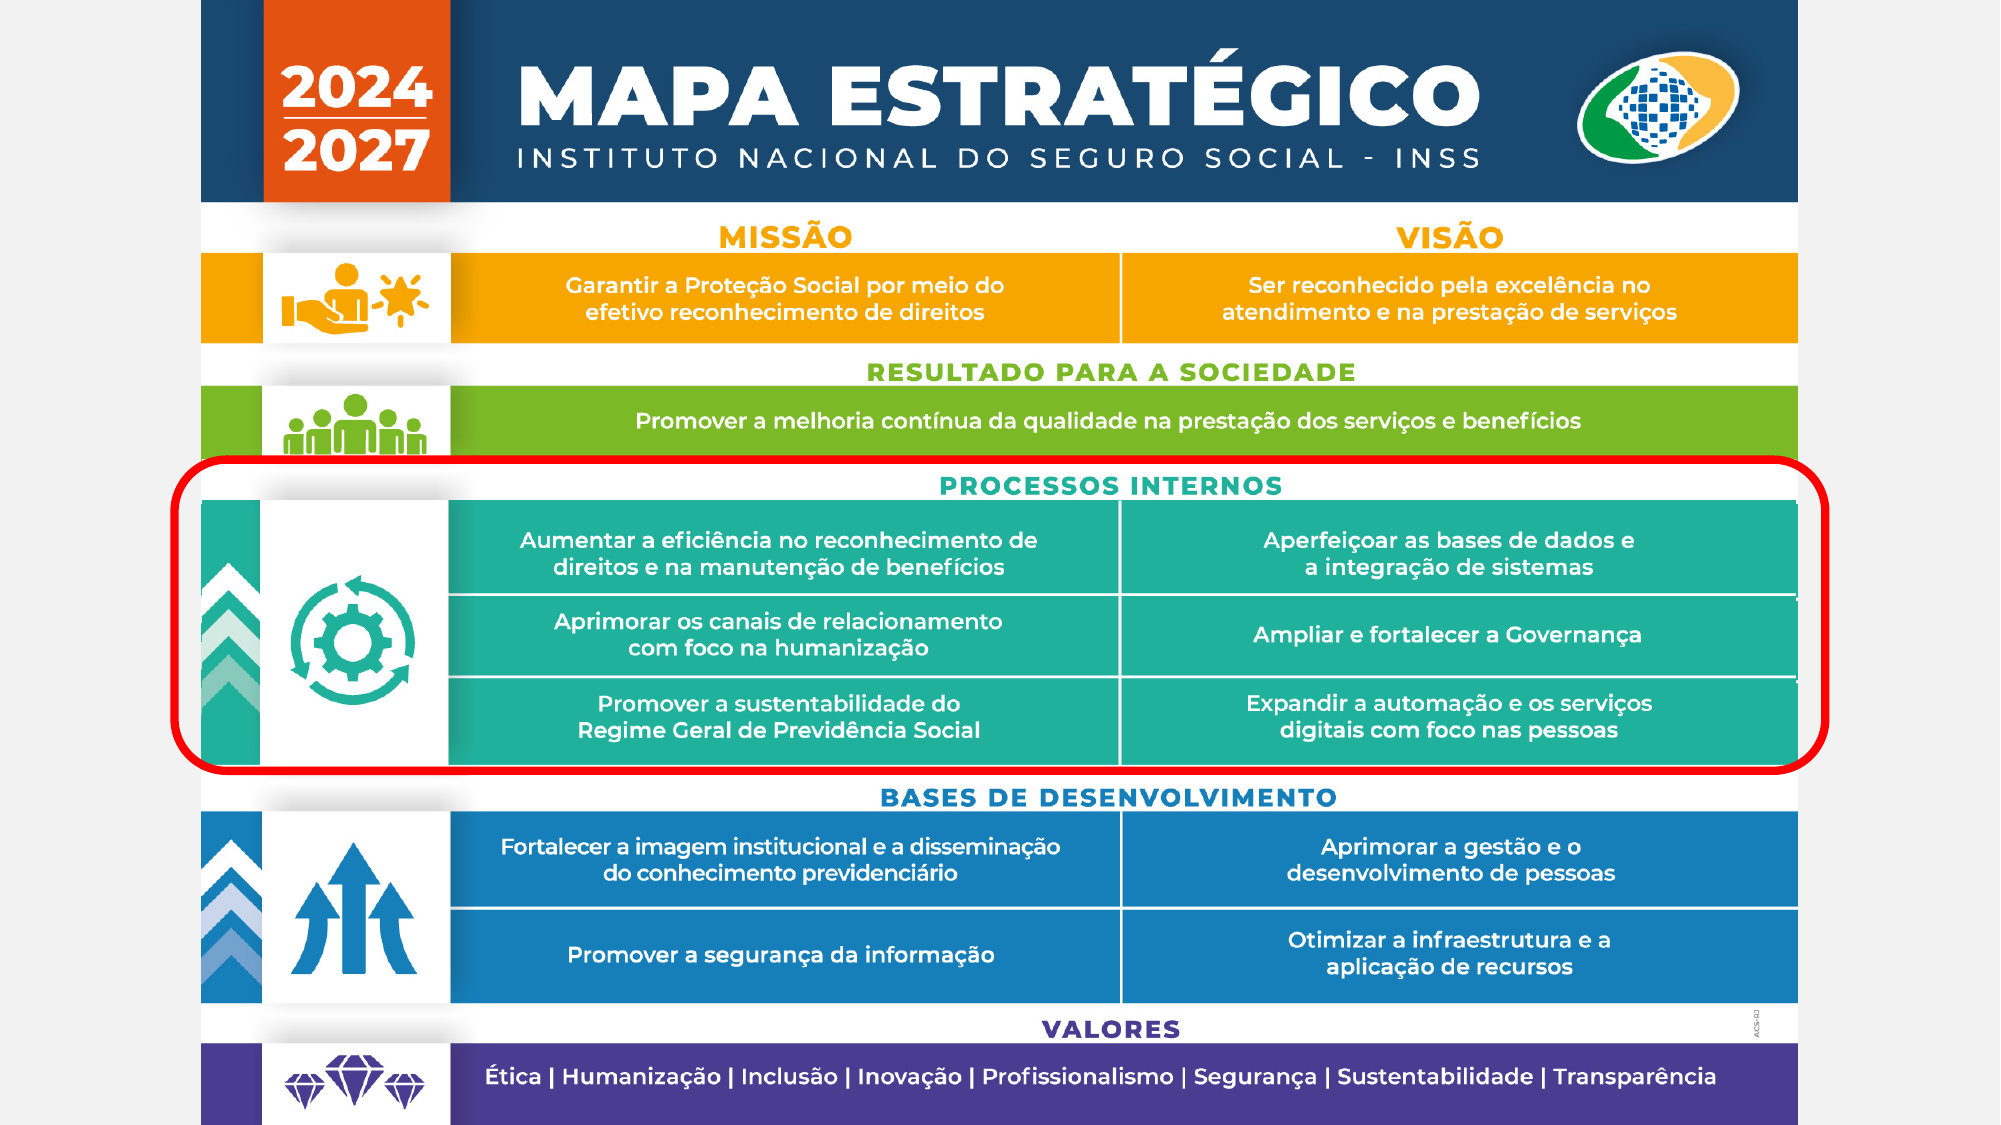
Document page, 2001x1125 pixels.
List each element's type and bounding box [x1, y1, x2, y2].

text_box [1799, 465, 1827, 766]
text_box [173, 465, 201, 766]
picture [201, 0, 1799, 1125]
